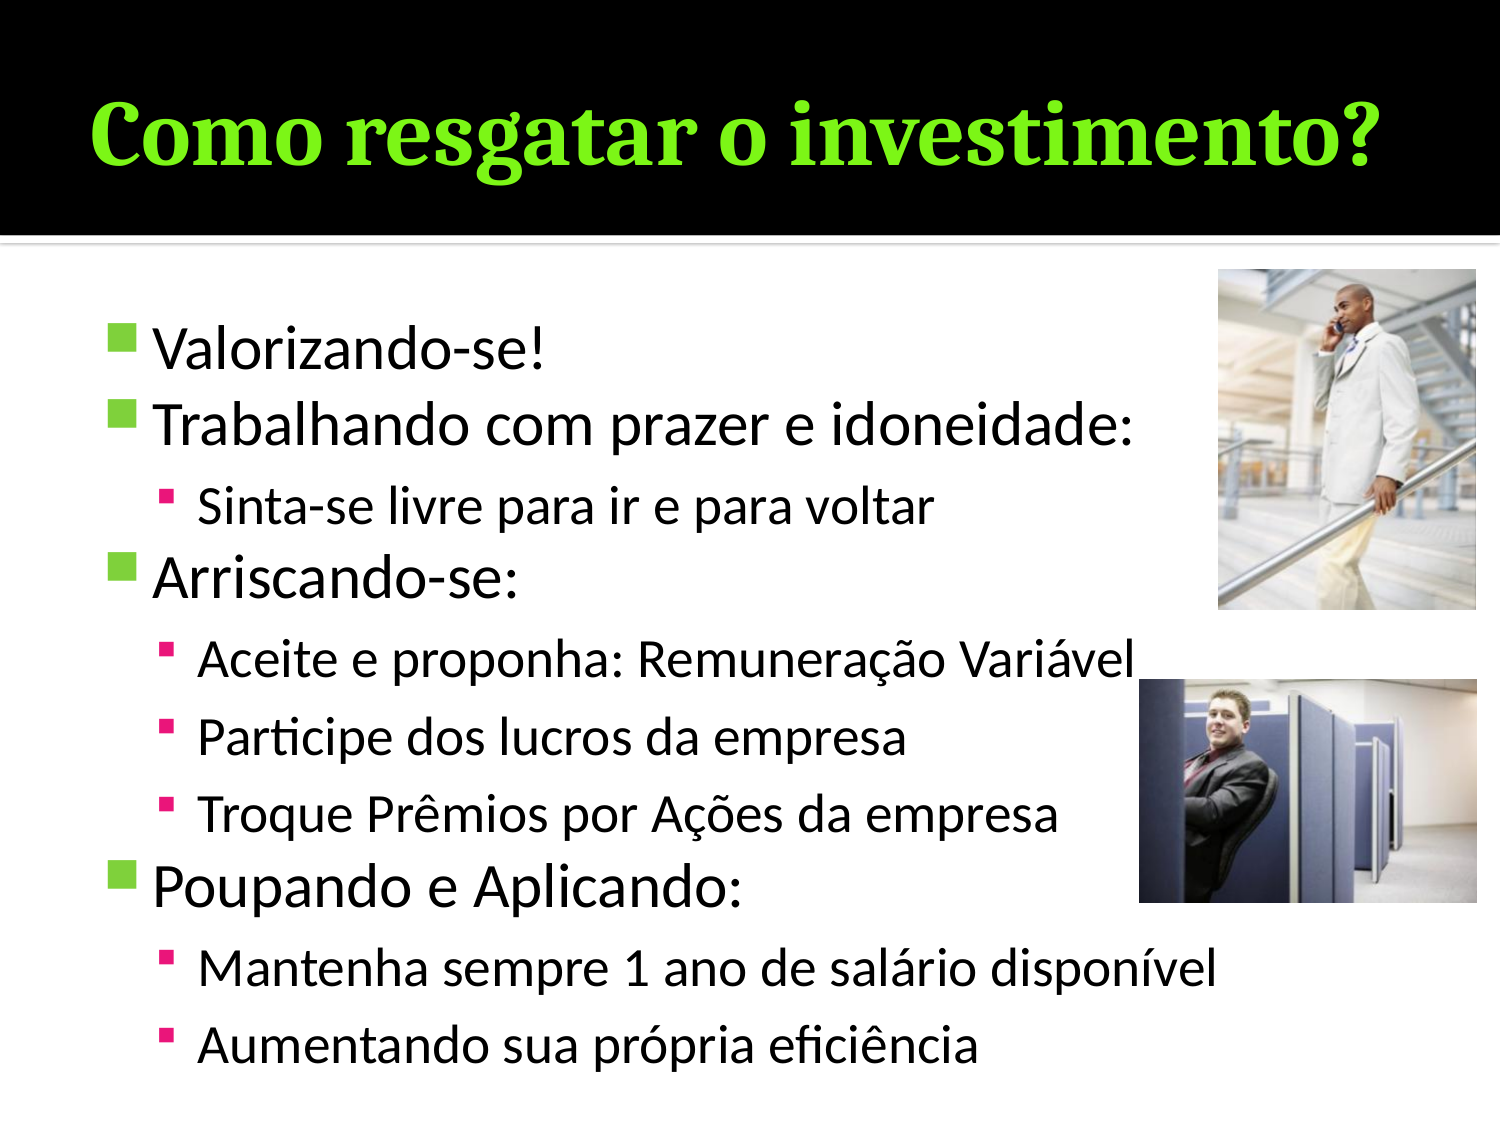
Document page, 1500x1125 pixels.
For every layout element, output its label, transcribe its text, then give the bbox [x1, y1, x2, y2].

picture [1218, 269, 1476, 610]
picture [1139, 679, 1477, 903]
list Valorizando-se! Trabalhando com prazer e idoneidade: Sinta-se livre para ir e para voltar Arriscando-se: Aceite e proponha: Remuneração Variável Participe dos lucros da empresa Troque Prêmios por Ações da empresa Poupando e Aplicando: Mantenha sempre 1 ano de salário disponível Aumentando sua própria eficiência [75, 291, 1425, 1090]
title Como resgatar o investimento? [75, 25, 1425, 231]
